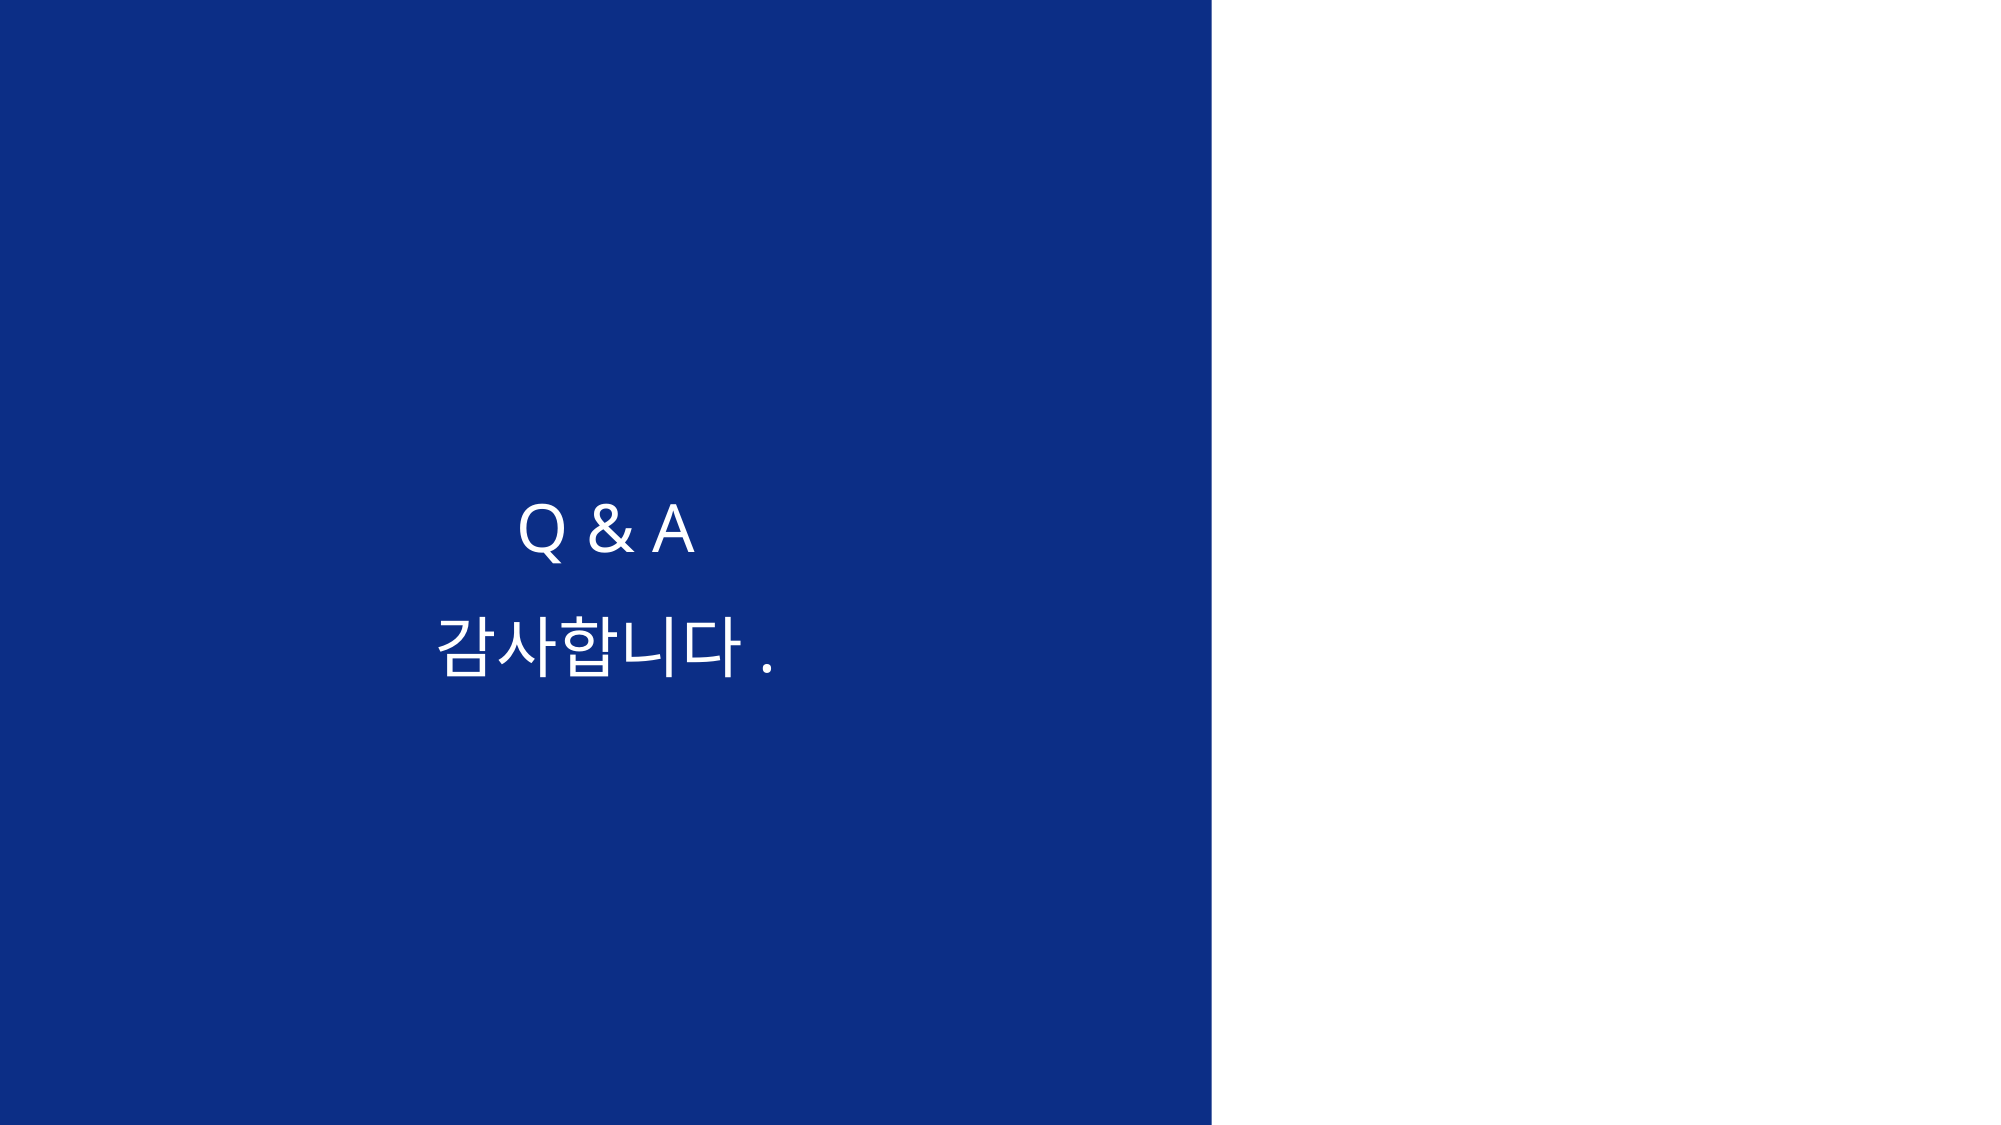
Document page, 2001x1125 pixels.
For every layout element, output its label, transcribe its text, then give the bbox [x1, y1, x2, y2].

text_box Q & A 감사합니다. [120, 438, 1091, 694]
text_box [0, 0, 1213, 1125]
